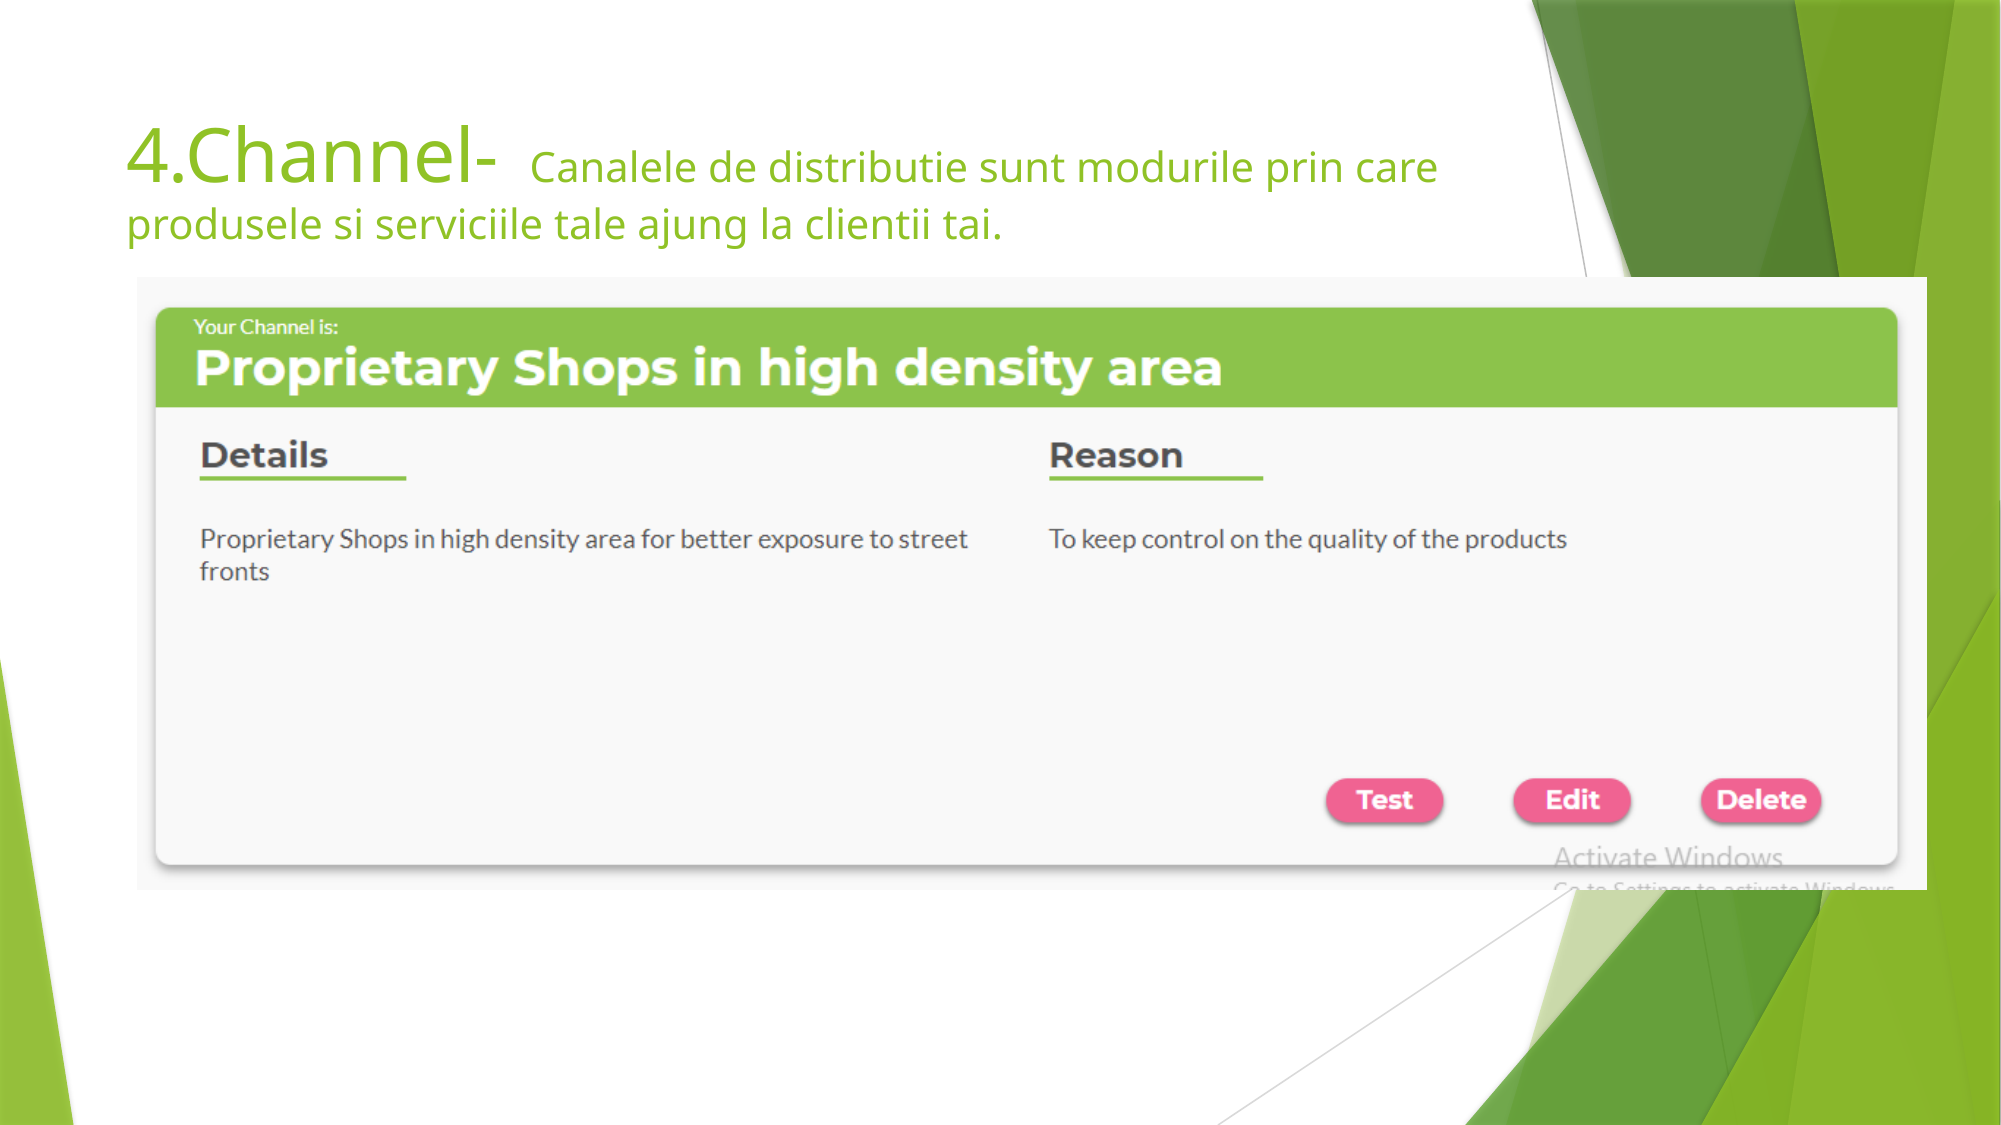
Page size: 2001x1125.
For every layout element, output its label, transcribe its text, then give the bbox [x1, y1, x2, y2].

title 4.Channel- Canalele de distributie sunt modurile prin care produsele si serviciile tale ajung la clientii tai. [111, 99, 1522, 317]
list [136, 276, 1927, 890]
